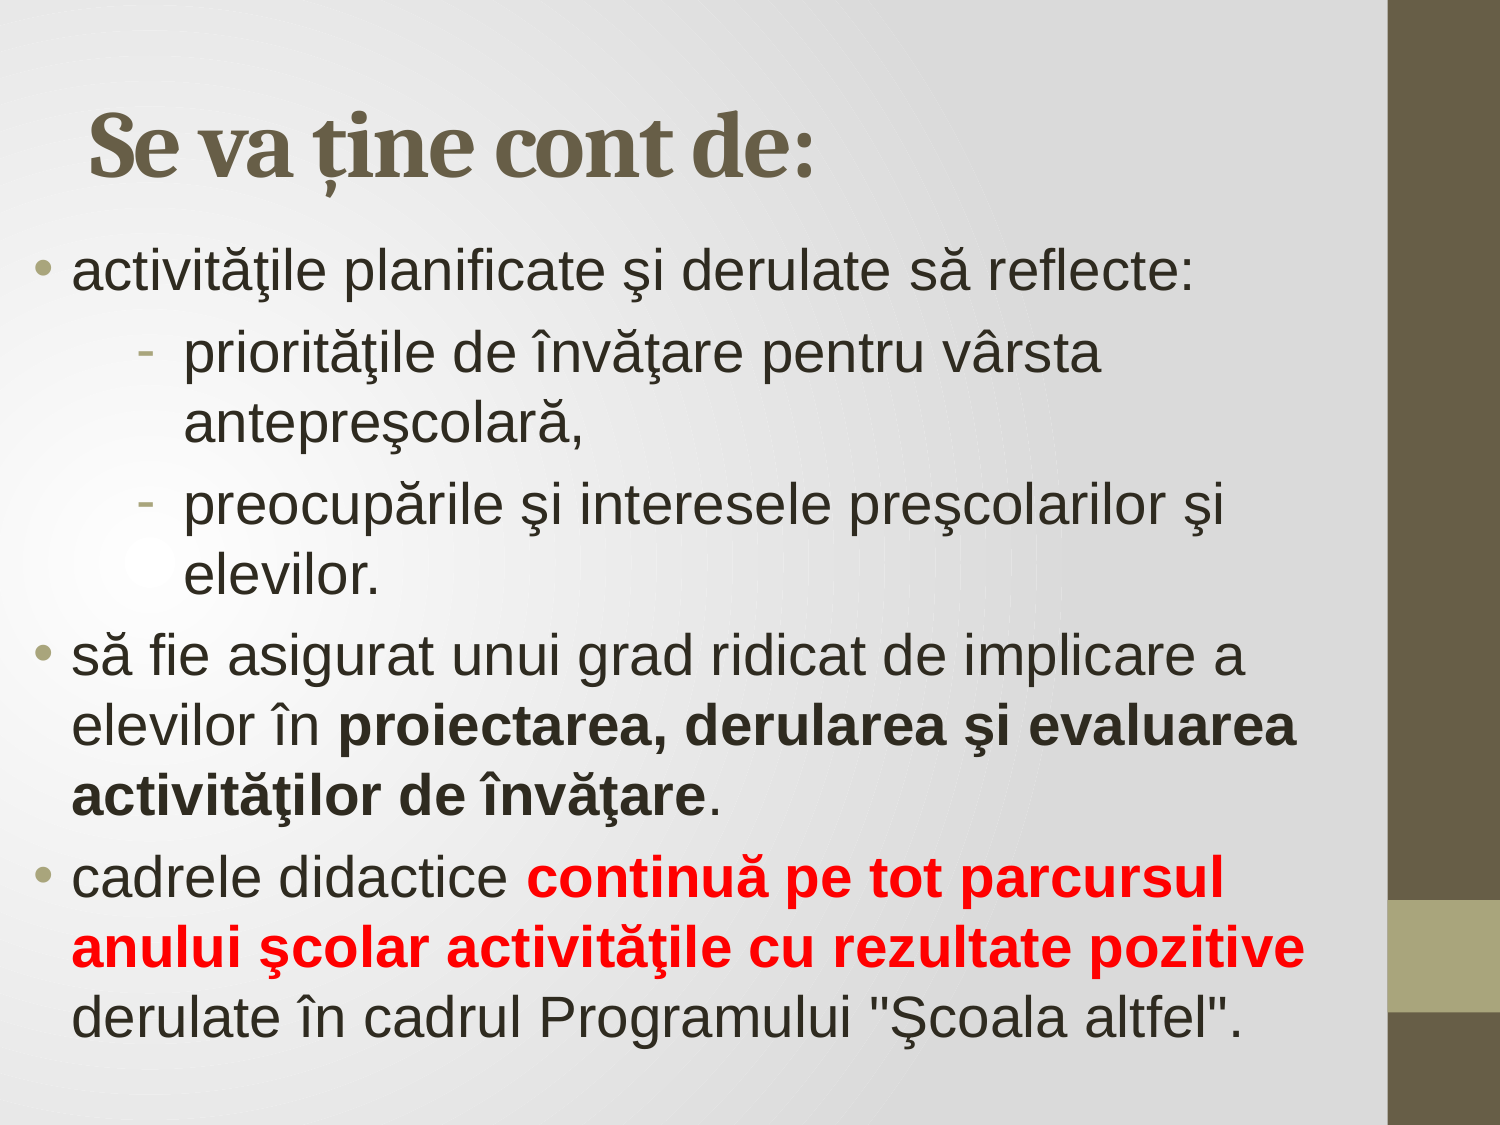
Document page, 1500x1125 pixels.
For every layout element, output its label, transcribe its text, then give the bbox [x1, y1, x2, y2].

list activităţile planificate şi derulate să reflecte: priorităţile de învăţare pentru vârsta antepreşcolară, preocupările şi interesele preşcolarilor şi elevilor. să fie asigurat unui grad ridicat de implicare a elevilor în proiectarea, derularea şi evaluarea activităţilor de învăţare. cadrele didactice continuă pe tot parcursul anului şcolar activităţile cu rezultate pozitive derulate în cadrul Programului "Şcoala altfel". [0, 224, 1375, 1050]
title Se va ține cont de: [75, 45, 1325, 224]
